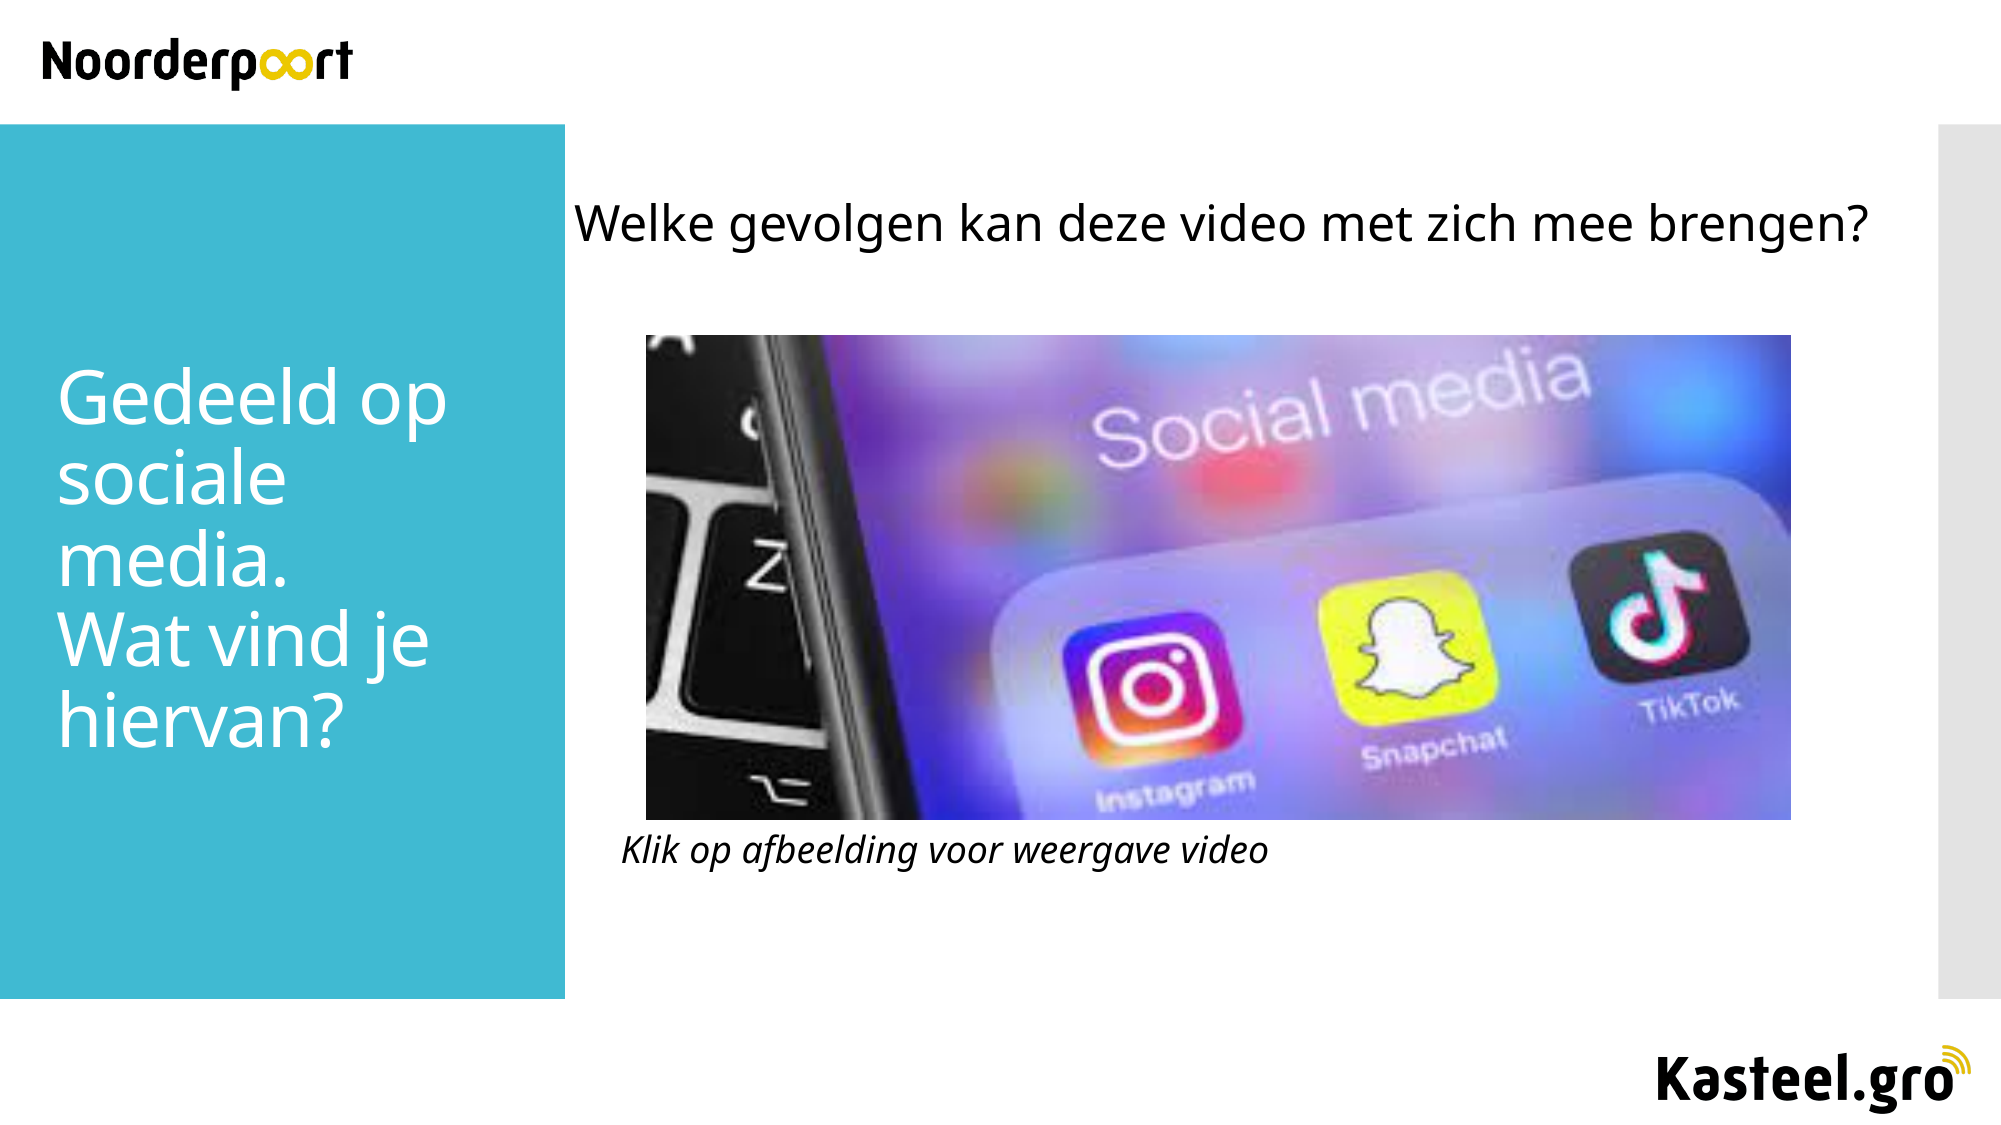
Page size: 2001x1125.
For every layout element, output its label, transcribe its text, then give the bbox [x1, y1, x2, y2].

picture [41, 35, 354, 92]
title Gedeeld op sociale media. Wat vind je hiervan? [41, 184, 525, 940]
picture [646, 335, 1791, 820]
text_box Klik op afbeelding voor weergave video [605, 818, 1285, 879]
text_box Welke gevolgen kan deze video met zich mee brengen? [559, 184, 1885, 260]
picture [1657, 1045, 1971, 1114]
